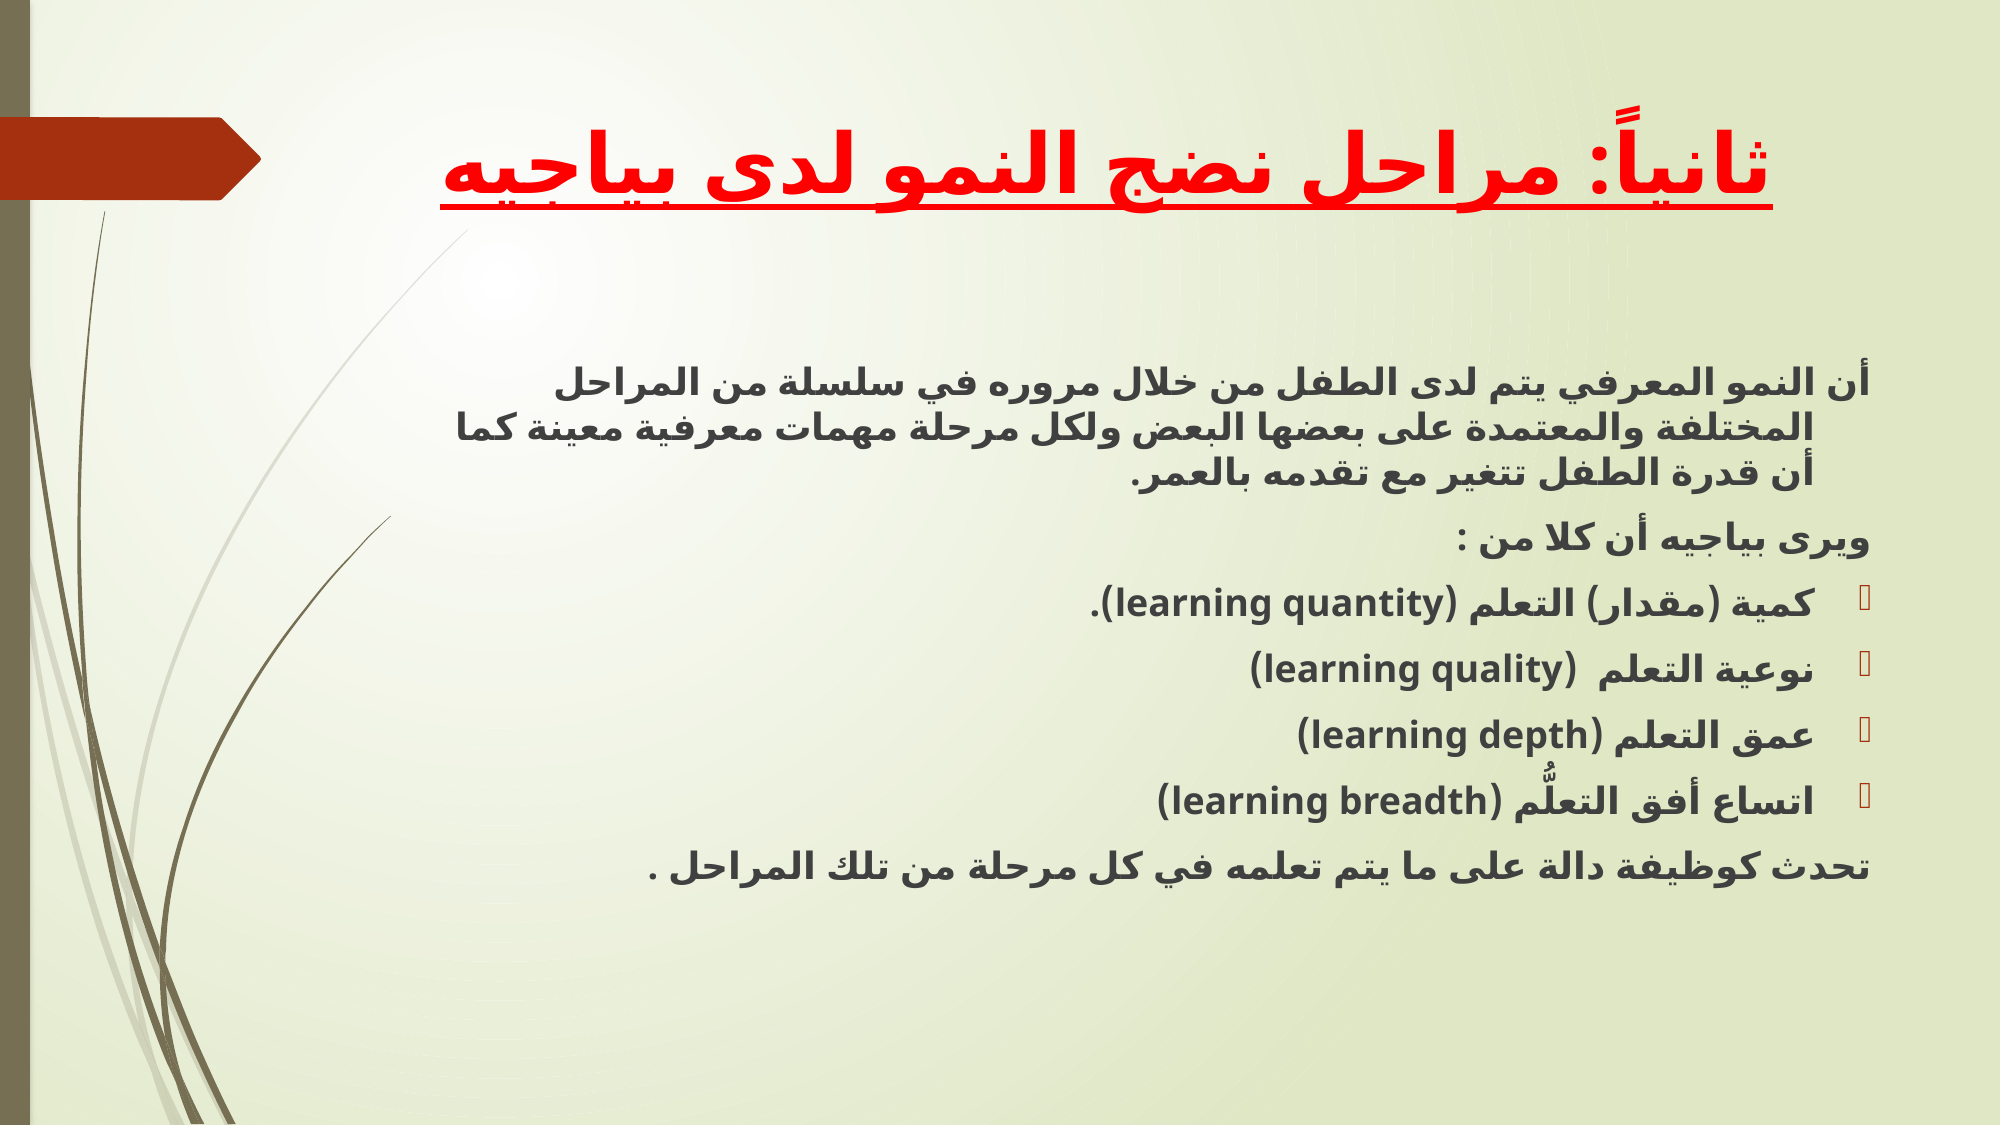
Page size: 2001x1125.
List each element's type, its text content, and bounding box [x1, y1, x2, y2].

title ثانياً: مراحل نضج النمو لدى بياجيه [425, 102, 1888, 313]
list أن النمو المعرفي يتم لدى الطفل من خلال مروره في سلسلة من المراحل المختلفة والمعتمدة على بعضها البعض ولكل مرحلة مهمات معرفية معينة كما أن قدرة الطفل تتغير مع تقدمه بالعمر. ويرى بياجيه أن كلا من : كمية (مقدار) التعلم (learning quantity). نوعية التعلم (learning quality) عمق التعلم (learning depth) اتساع أفق التعلُّم (learning breadth) تحدث كوظيفة دالة على ما يتم تعلمه في كل مرحلة من تلك المراحل . [424, 350, 1888, 970]
